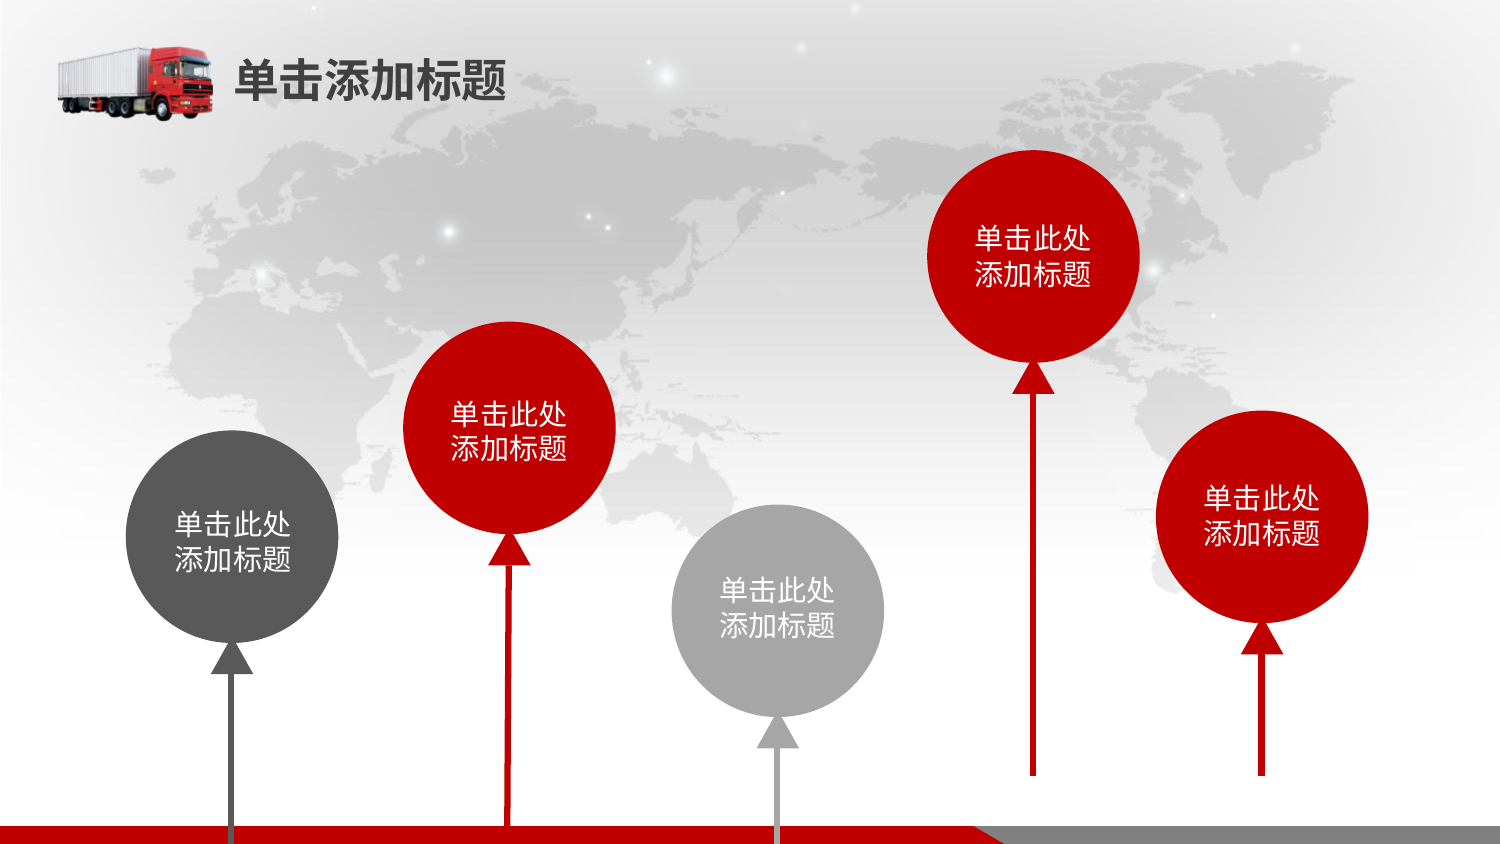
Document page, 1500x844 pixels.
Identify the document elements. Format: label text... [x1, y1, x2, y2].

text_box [125, 430, 339, 844]
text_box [402, 321, 616, 835]
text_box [1155, 410, 1369, 777]
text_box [671, 504, 885, 844]
title 单击添加标题 [218, 44, 916, 115]
picture [0, 0, 1500, 607]
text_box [926, 149, 1140, 777]
